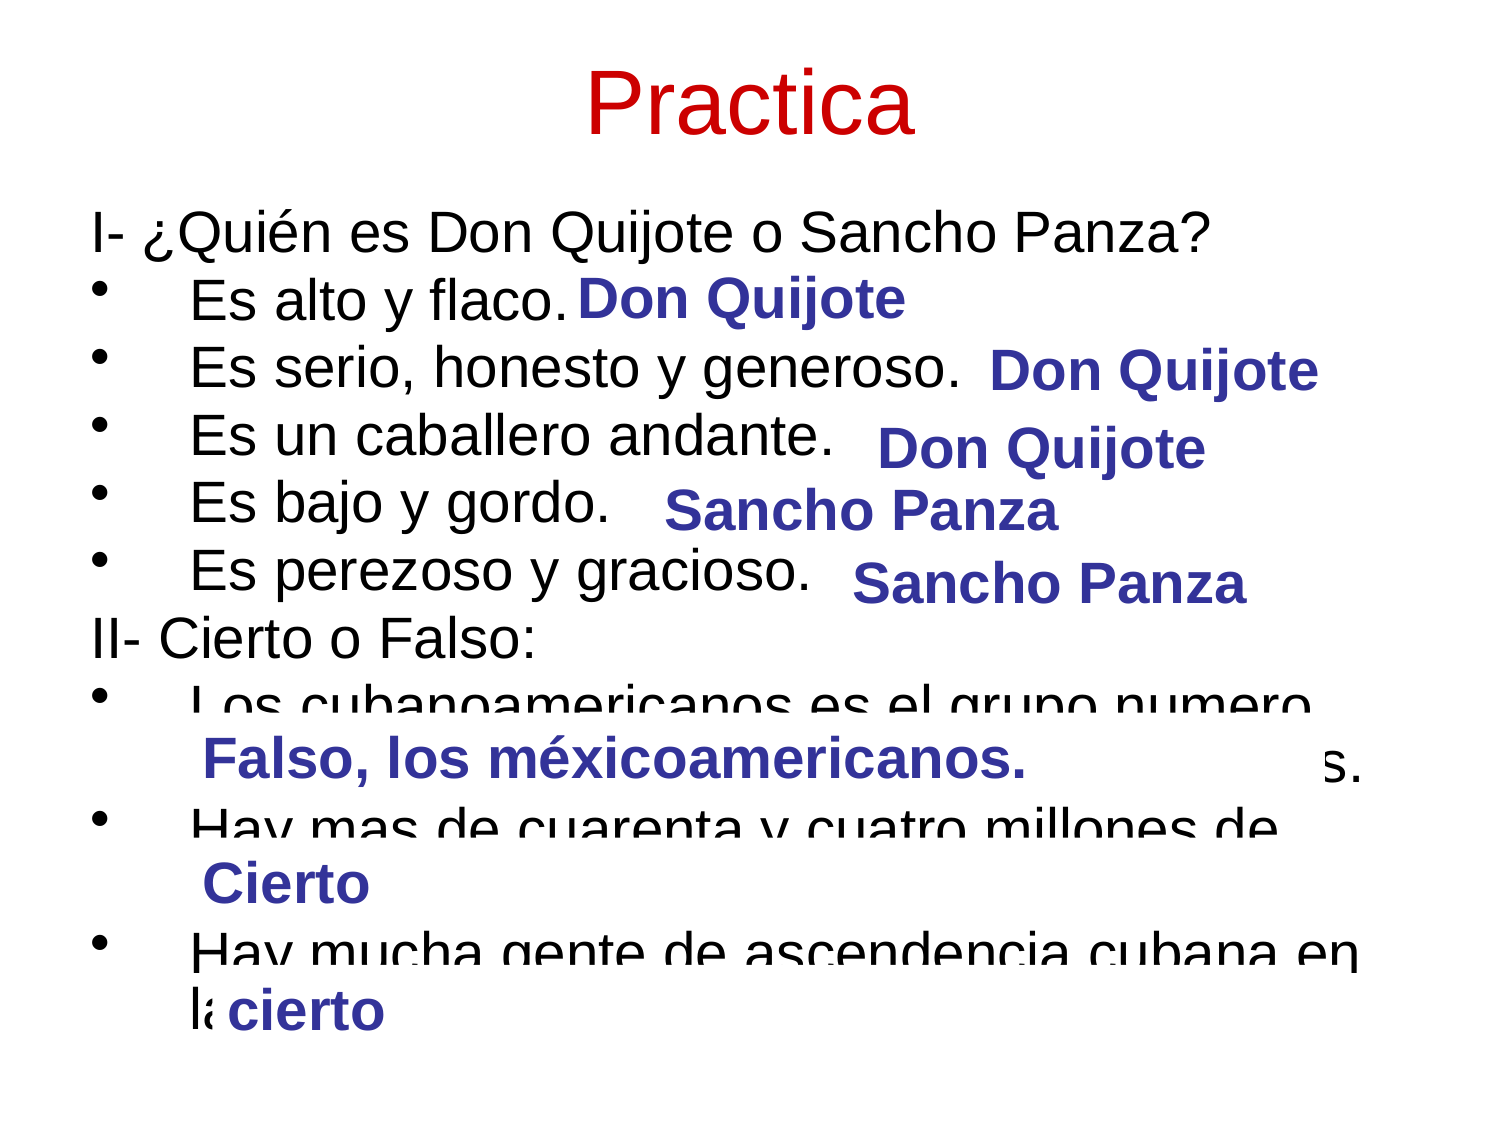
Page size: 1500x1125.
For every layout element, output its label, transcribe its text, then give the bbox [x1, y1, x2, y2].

text_box cierto [212, 964, 1350, 1050]
title Practica [75, 24, 1425, 170]
text_box Don Quijote [974, 324, 1413, 410]
text_box Don Quijote [862, 402, 1250, 464]
list I- ¿Quién es Don Quijote o Sancho Panza? Es alto y flaco. Es serio, honesto y generoso. Es un caballero andante. Es bajo y gordo. Es perezoso y gracioso. II- Cierto o Falso: Los cubanoamericanos es el grupo numero uno de hispanohablantes en Estados Unidos. Hay mas de cuarenta y cuatro millones de hispanohablantes en Estados Unidos. Hay mucha gente de ascendencia cubana en la Florida. [75, 200, 1425, 1075]
text_box Sancho Panza [837, 537, 1375, 623]
text_box Falso, los méxicoamericanos. [187, 712, 1325, 798]
text_box Sancho Panza [650, 464, 1350, 550]
text_box Don Quijote [562, 252, 1263, 338]
text_box Cierto [187, 837, 1325, 923]
